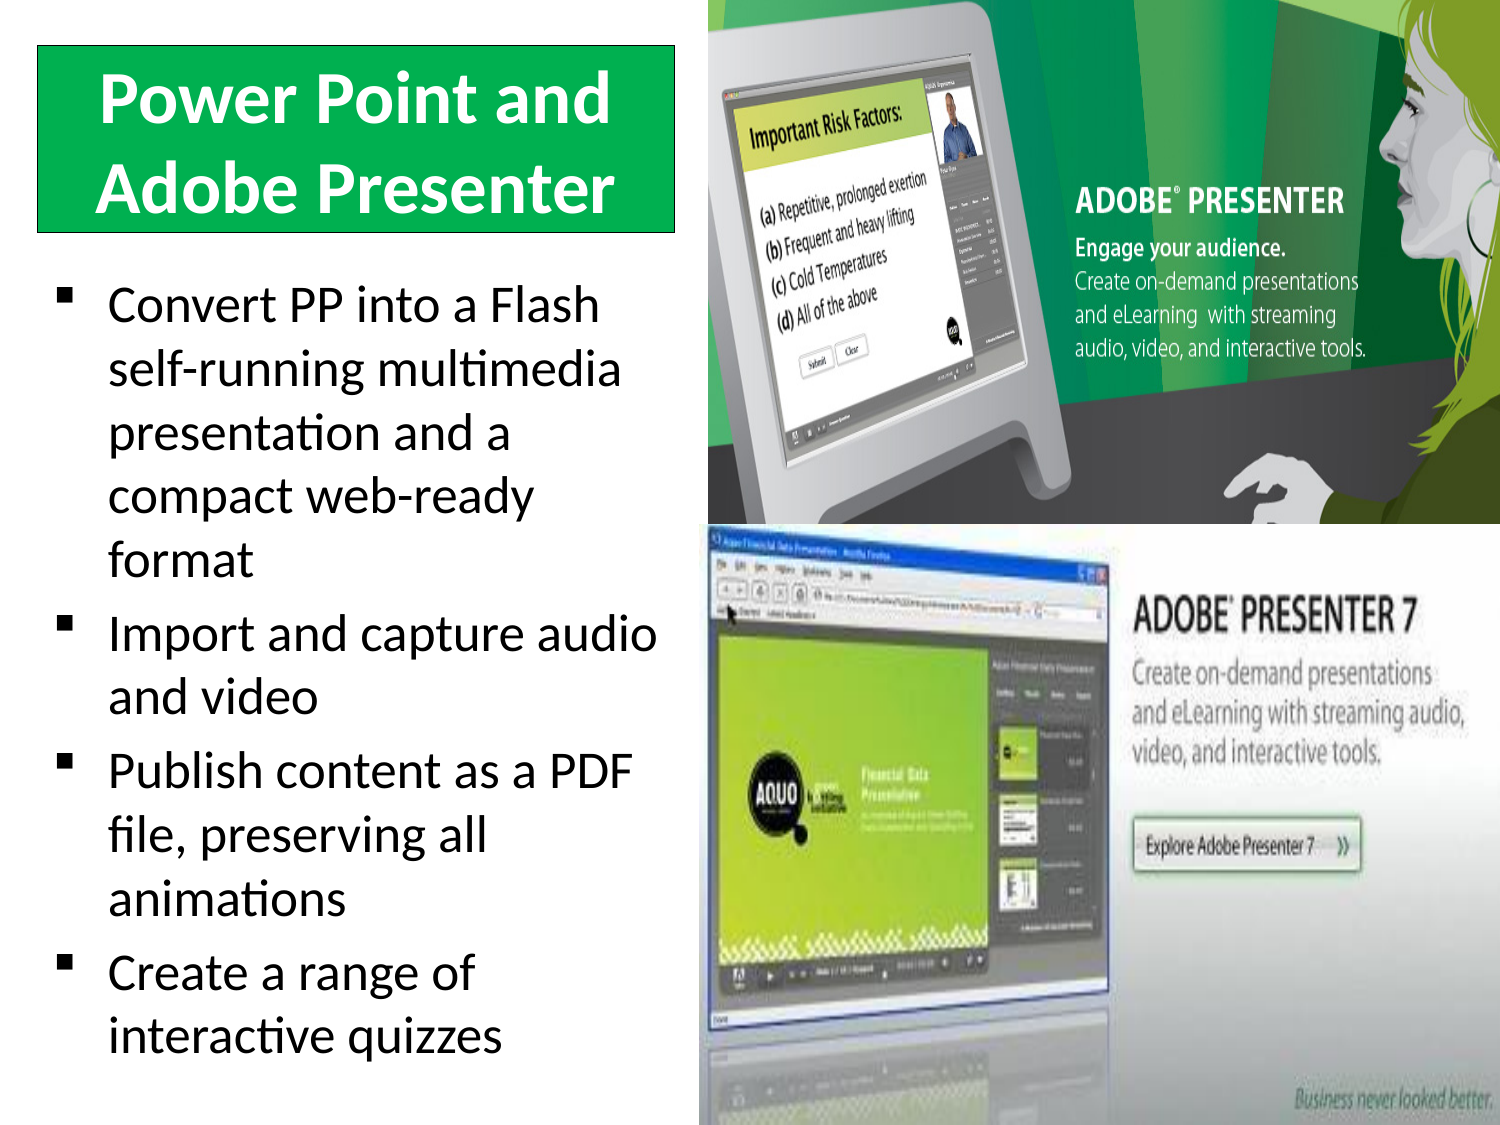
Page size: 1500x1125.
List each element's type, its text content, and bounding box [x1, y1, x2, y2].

picture [699, 0, 1500, 1125]
title Power Point and Adobe Presenter [37, 45, 675, 233]
list Convert PP into a Flash self-running multimedia presentation and a compact web-ready format Import and capture audio and video Publish content as a PDF file, preserving all animations Create a range of interactive quizzes [37, 262, 675, 1075]
